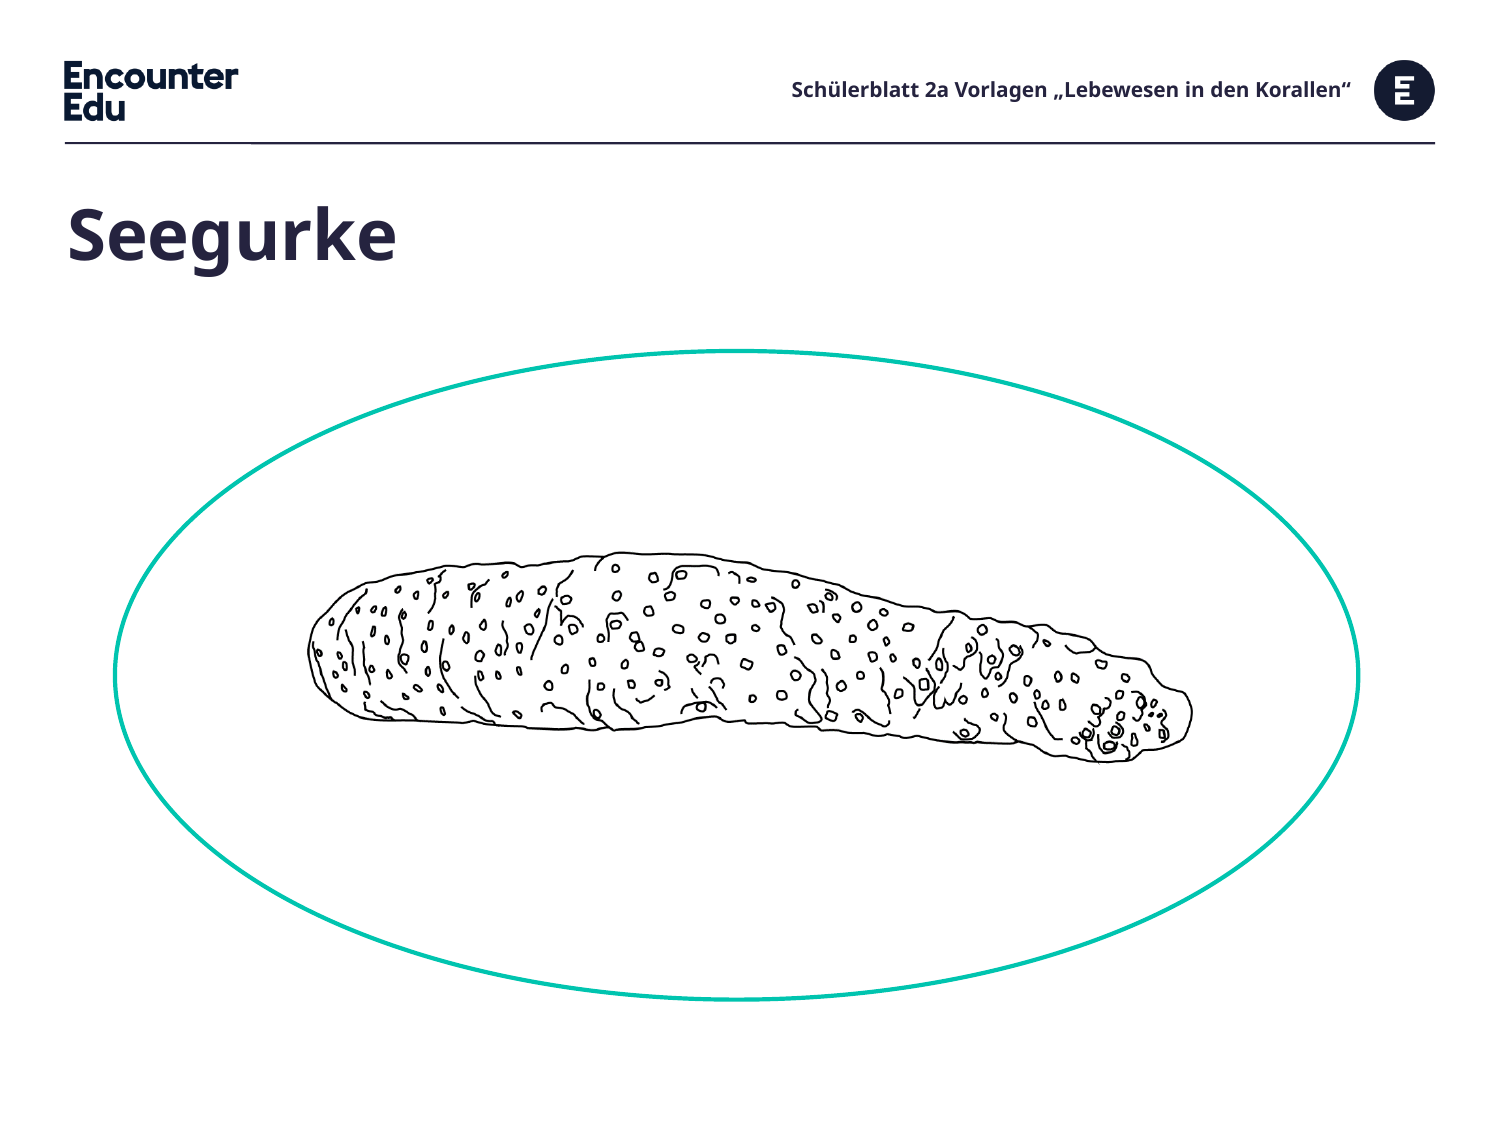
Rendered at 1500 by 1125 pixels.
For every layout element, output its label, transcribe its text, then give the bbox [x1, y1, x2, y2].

title Schülerblatt 2a Vorlagen „Lebewesen in den Korallen“ [749, 67, 1359, 114]
list Seegurke [59, 191, 929, 394]
text_box [114, 366, 1359, 1000]
picture [60, 59, 243, 122]
picture [1372, 58, 1436, 122]
picture [306, 551, 1193, 765]
